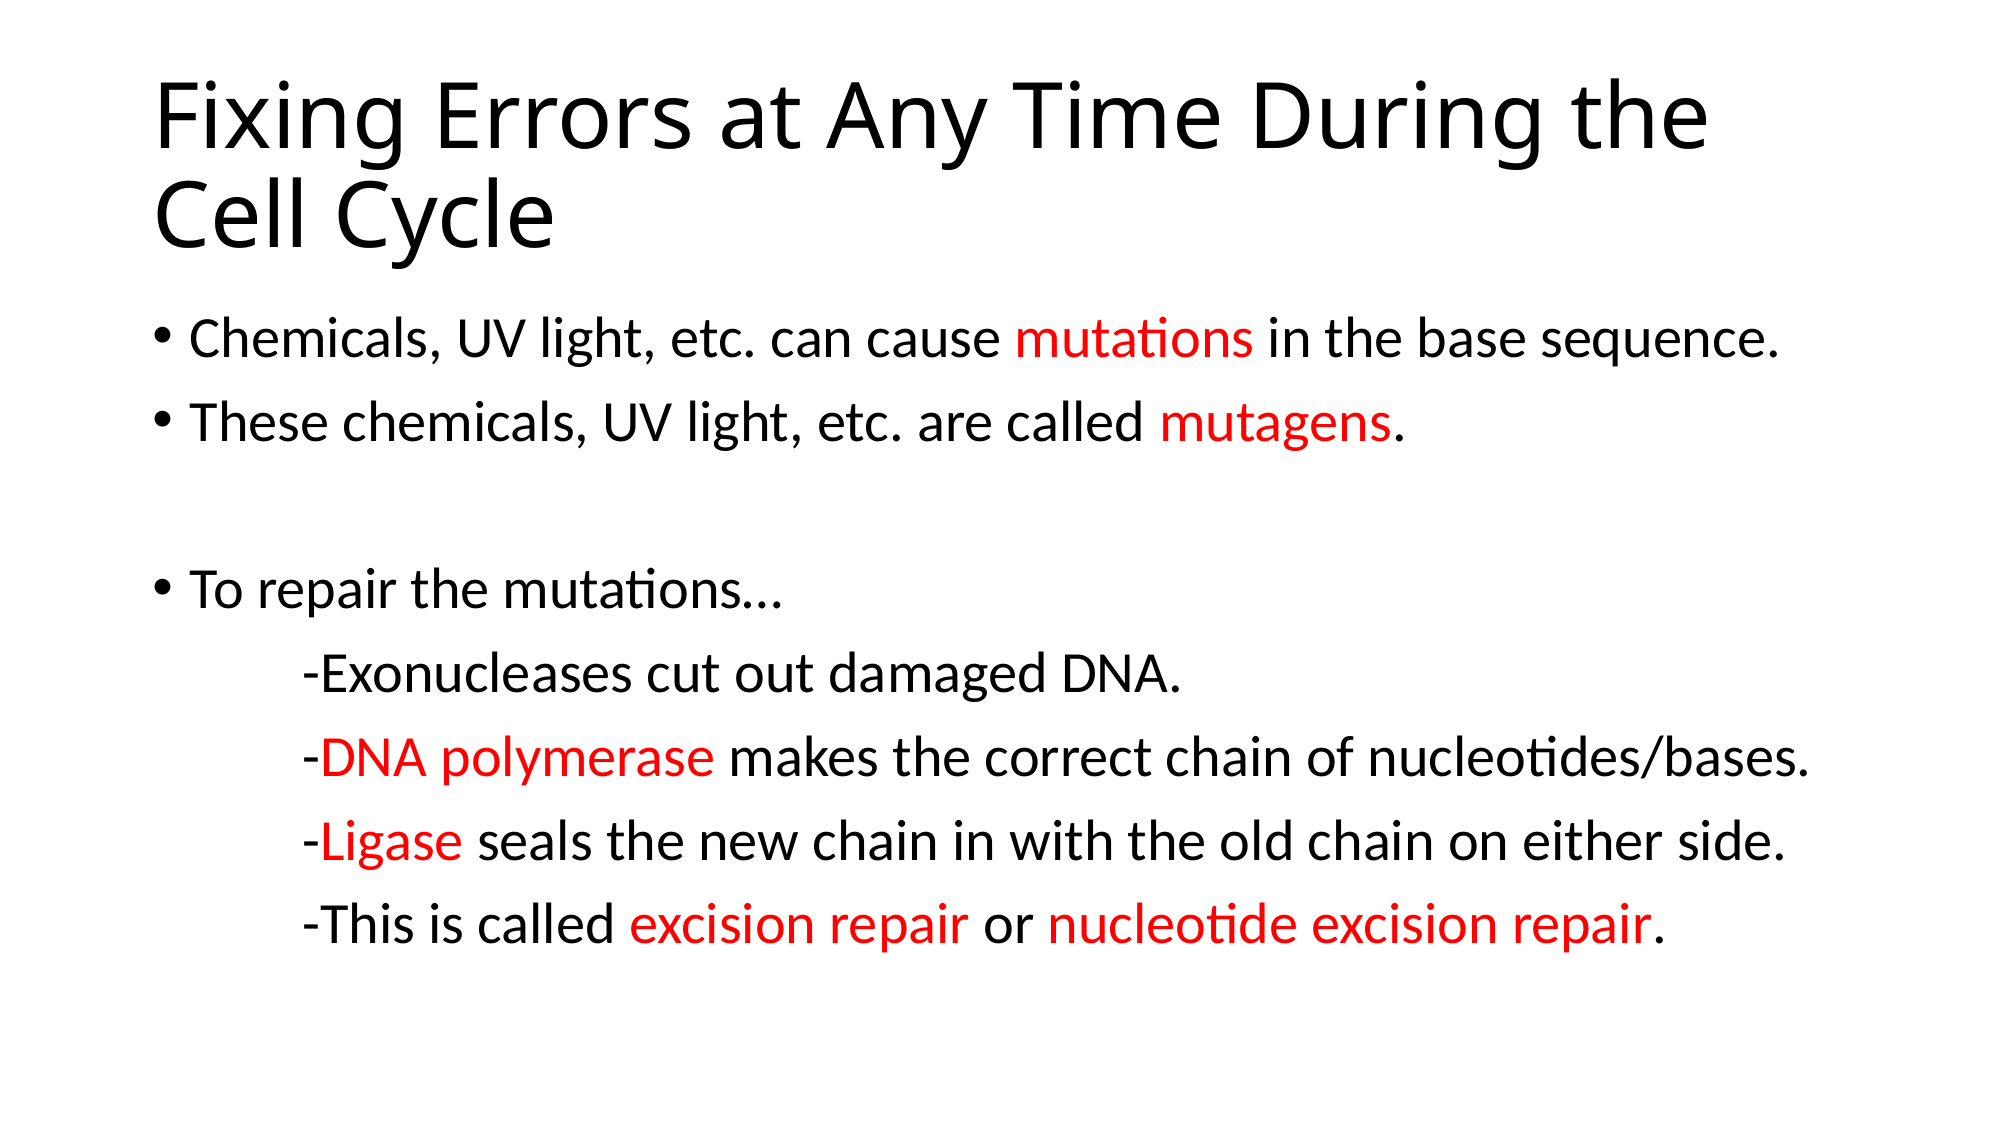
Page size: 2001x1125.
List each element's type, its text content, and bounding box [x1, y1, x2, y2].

title Fixing Errors at Any Time During the Cell Cycle [137, 59, 1863, 278]
list Chemicals, UV light, etc. can cause mutations in the base sequence. These chemicals, UV light, etc. are called mutagens. To repair the mutations… -Exonucleases cut out damaged DNA. -DNA polymerase makes the correct chain of nucleotides/bases. -Ligase seals the new chain in with the old chain on either side. -This is called excision repair or nucleotide excision repair. [137, 299, 1863, 1014]
